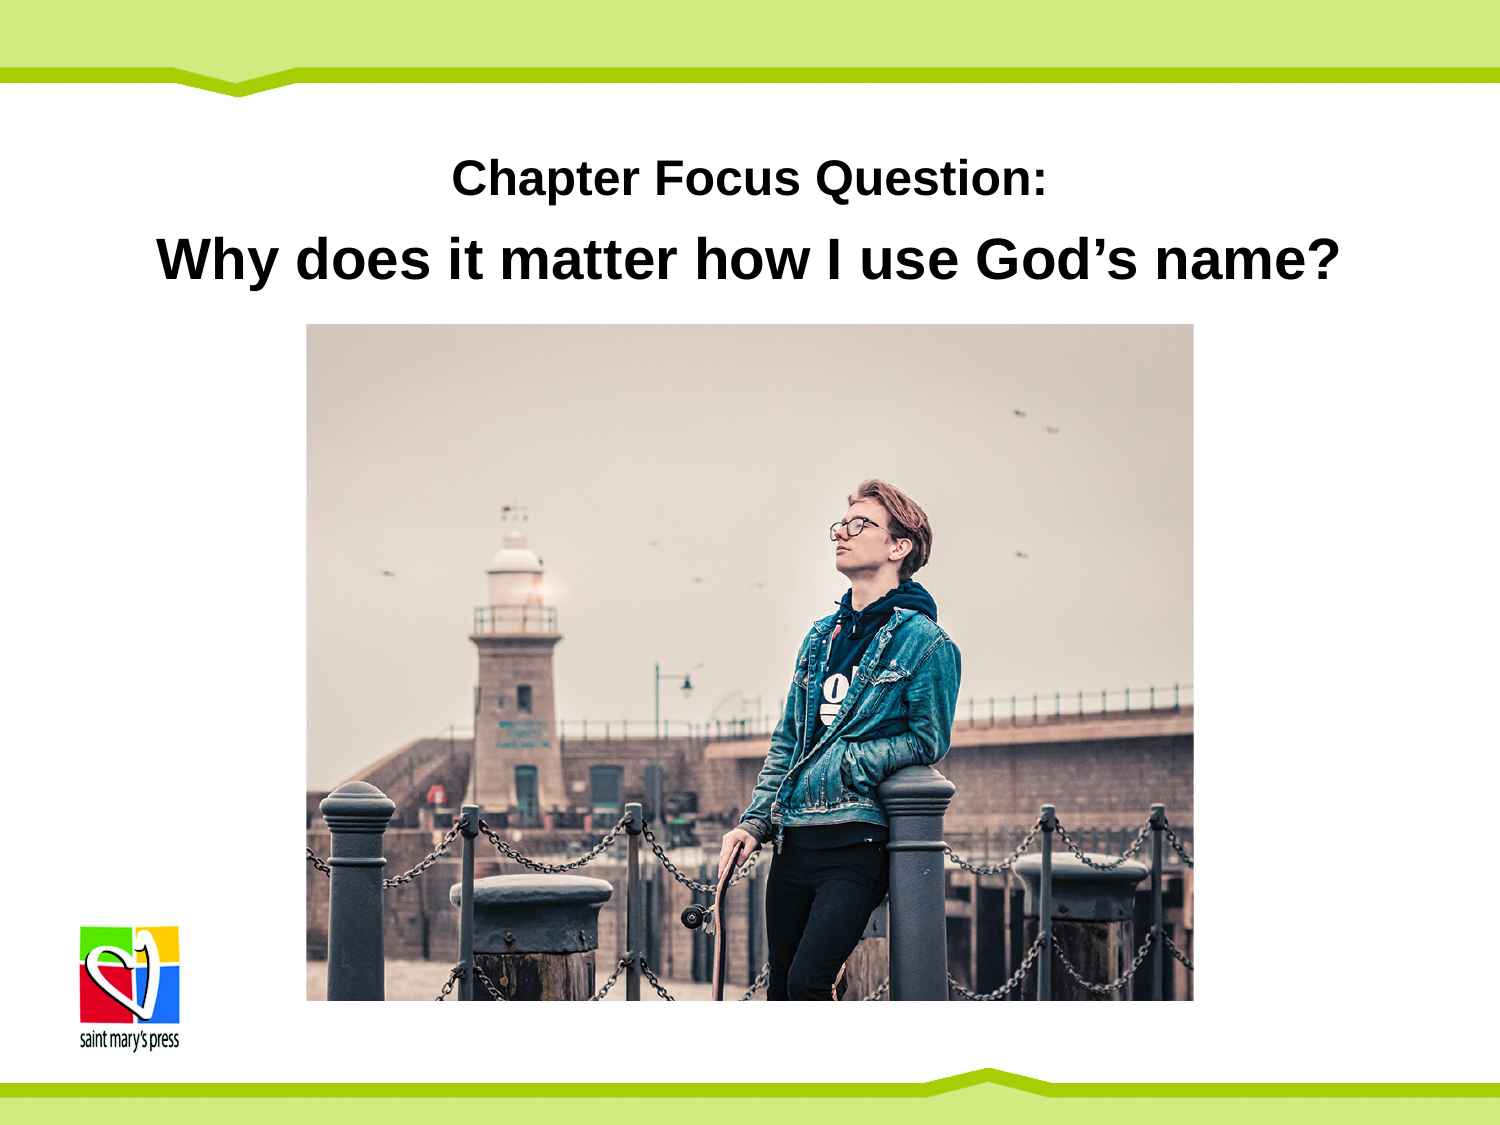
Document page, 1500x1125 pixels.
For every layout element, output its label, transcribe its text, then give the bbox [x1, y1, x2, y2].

text_box Chapter Focus Question: [112, 138, 1388, 251]
title Why does it matter how I use God’s name? [75, 212, 1425, 300]
picture [0, 0, 1500, 1125]
